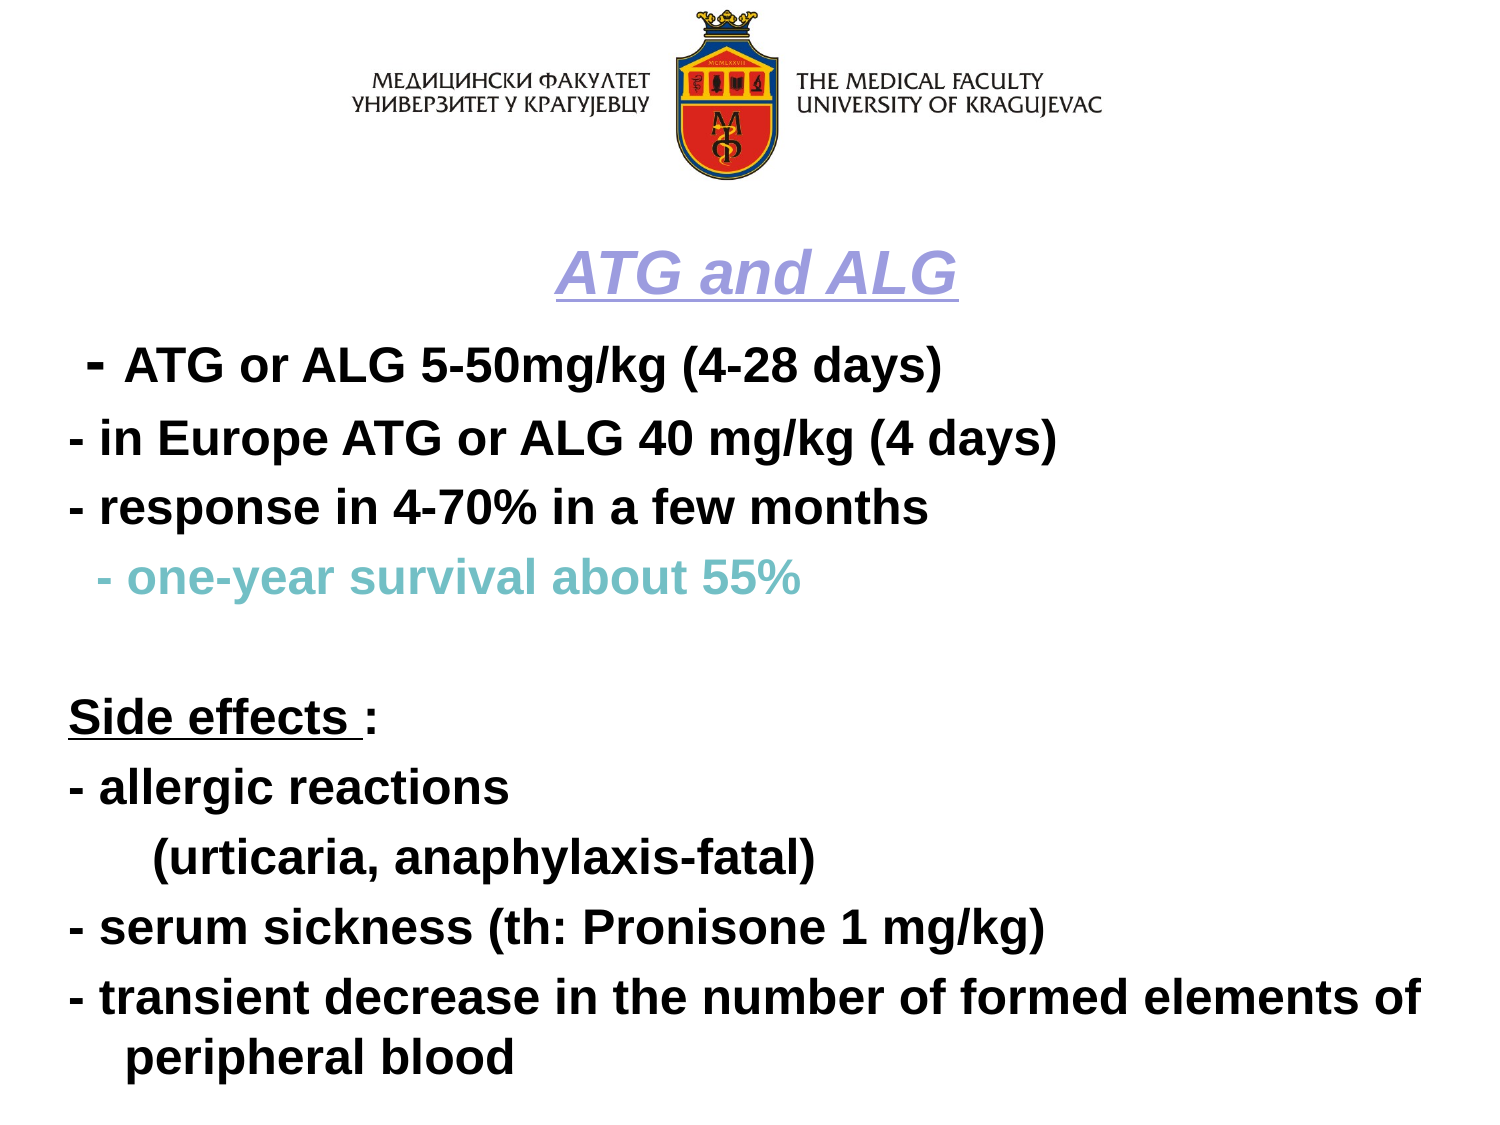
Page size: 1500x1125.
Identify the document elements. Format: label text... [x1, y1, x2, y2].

picture [328, 0, 1125, 191]
list ATG and ALG - ATG or ALG 5-50mg/kg (4-28 days) - in Europe ATG or ALG 40 mg/kg (4 days) - response in 4-70% in a few months - one-year survival about 55% Side effects : - allergic reactions (urticaria, anaphylaxis-fatal) - serum sickness (th: Pronisone 1 mg/kg) - transient decrease in the number of formed elements of peripheral blood [53, 224, 1462, 1125]
